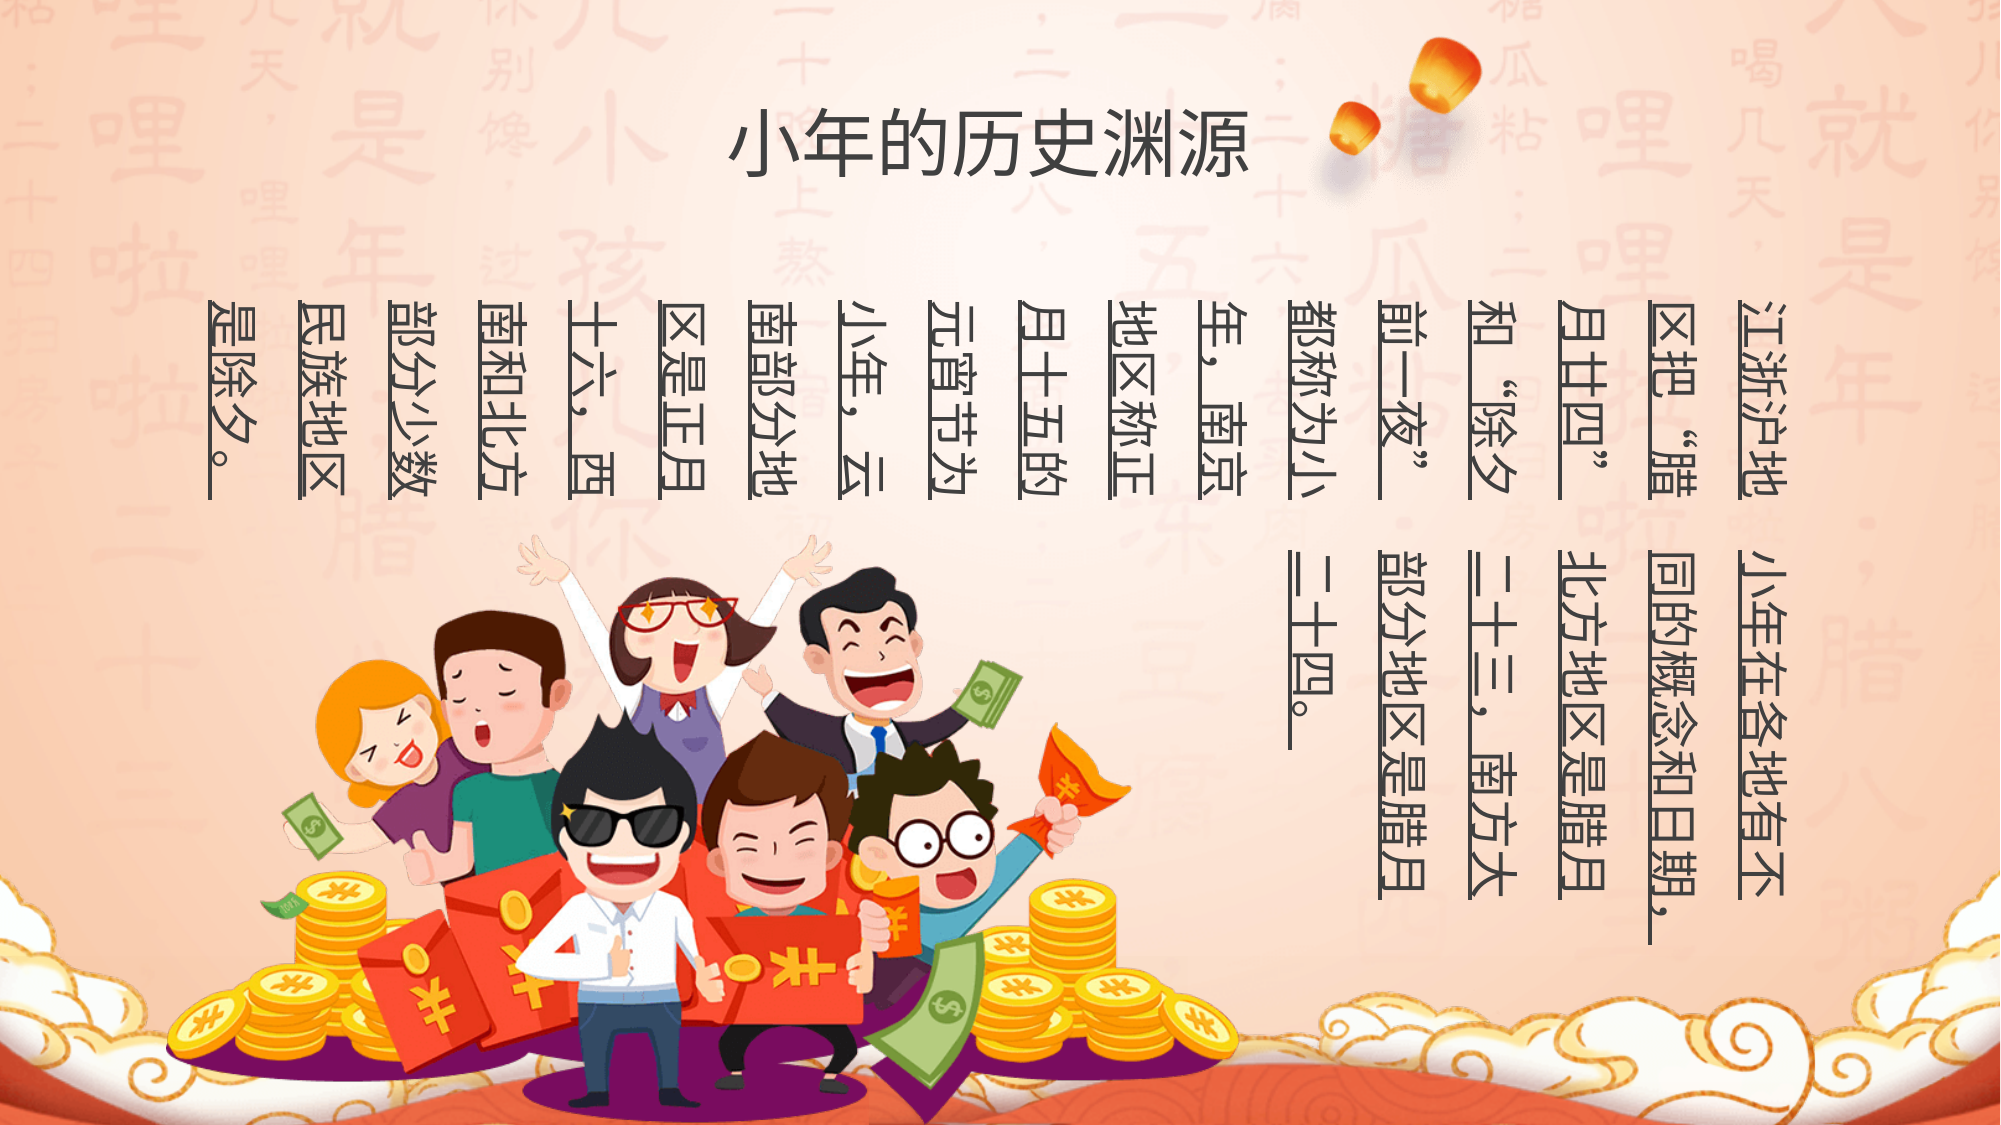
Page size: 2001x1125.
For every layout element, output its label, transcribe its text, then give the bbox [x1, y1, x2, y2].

text_box 江浙沪地区把“腊月廿四”和“除夕前一夜”都称为小年，南京地区称正月十五的元宵节为小年，云南部分地区是正月十六，西南和北方部分少数民族地区是除夕。 [166, 285, 1834, 535]
text_box 小年的历史渊源 [712, 89, 1288, 194]
picture [0, 0, 2001, 1125]
text_box 小年在各地有不同的概念和日期，北方地区是腊月二十三，南方大部分地区是腊月二十四。 [1348, 535, 1833, 960]
